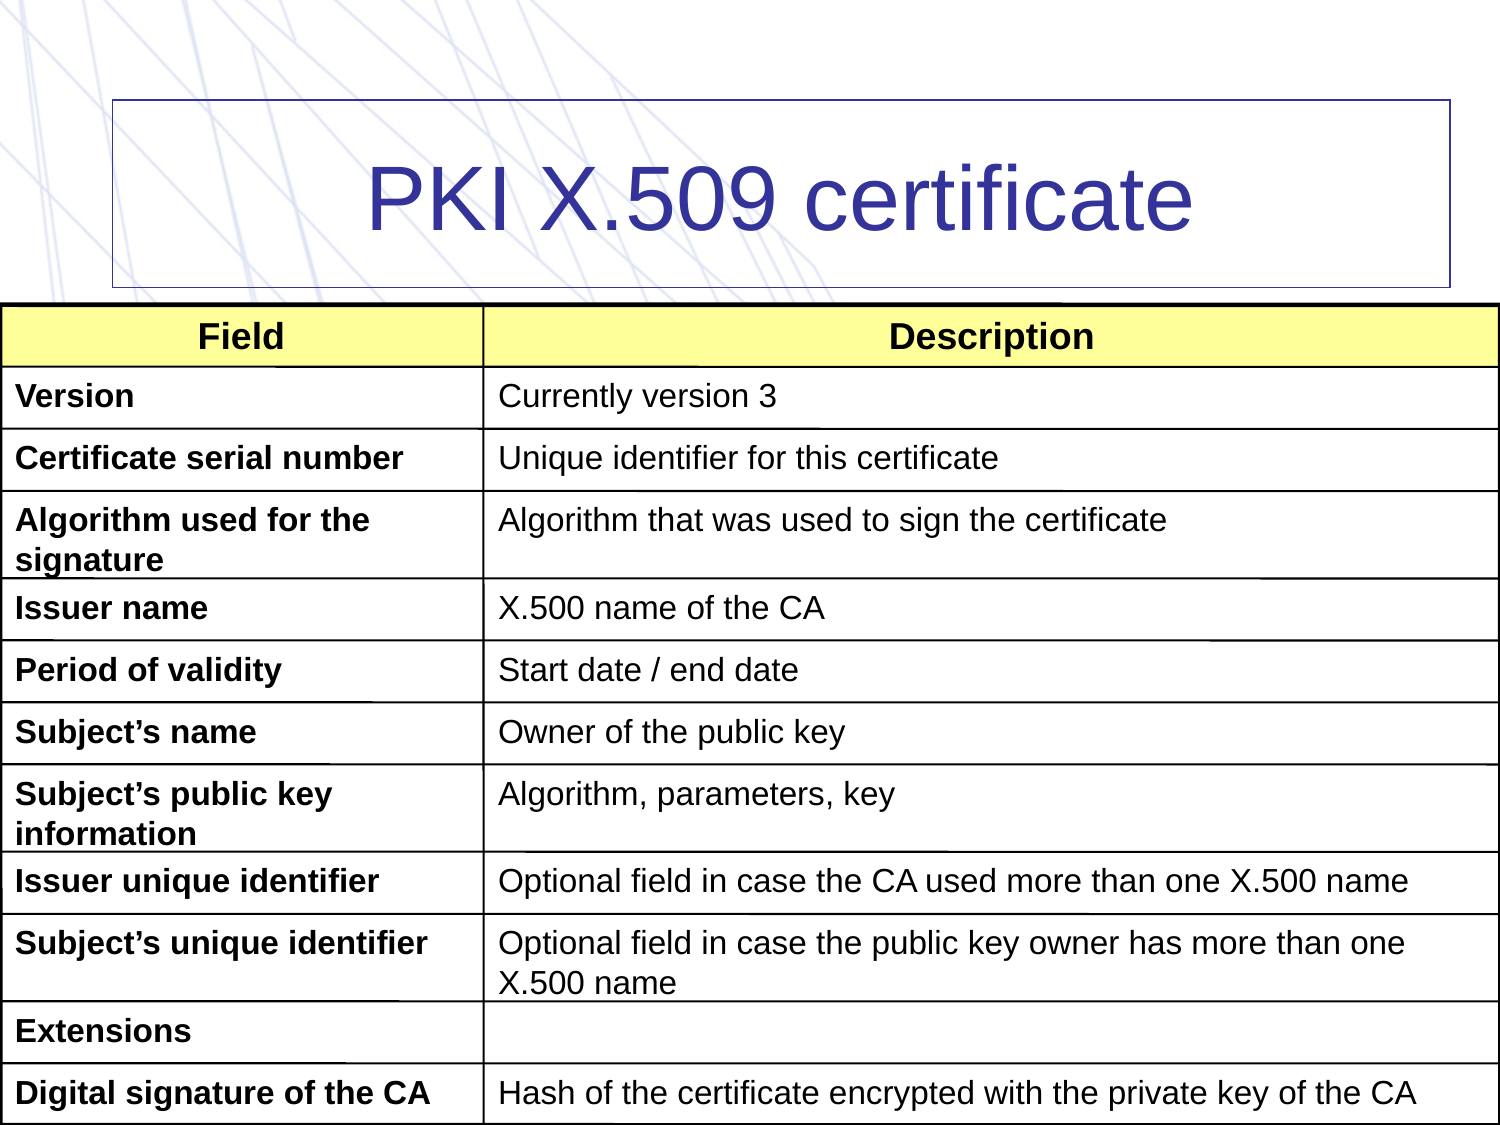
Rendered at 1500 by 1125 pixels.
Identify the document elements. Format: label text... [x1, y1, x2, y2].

picture [0, 0, 1500, 302]
title PKI X.509 certificate [112, 99, 1451, 288]
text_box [0, 304, 1500, 1125]
